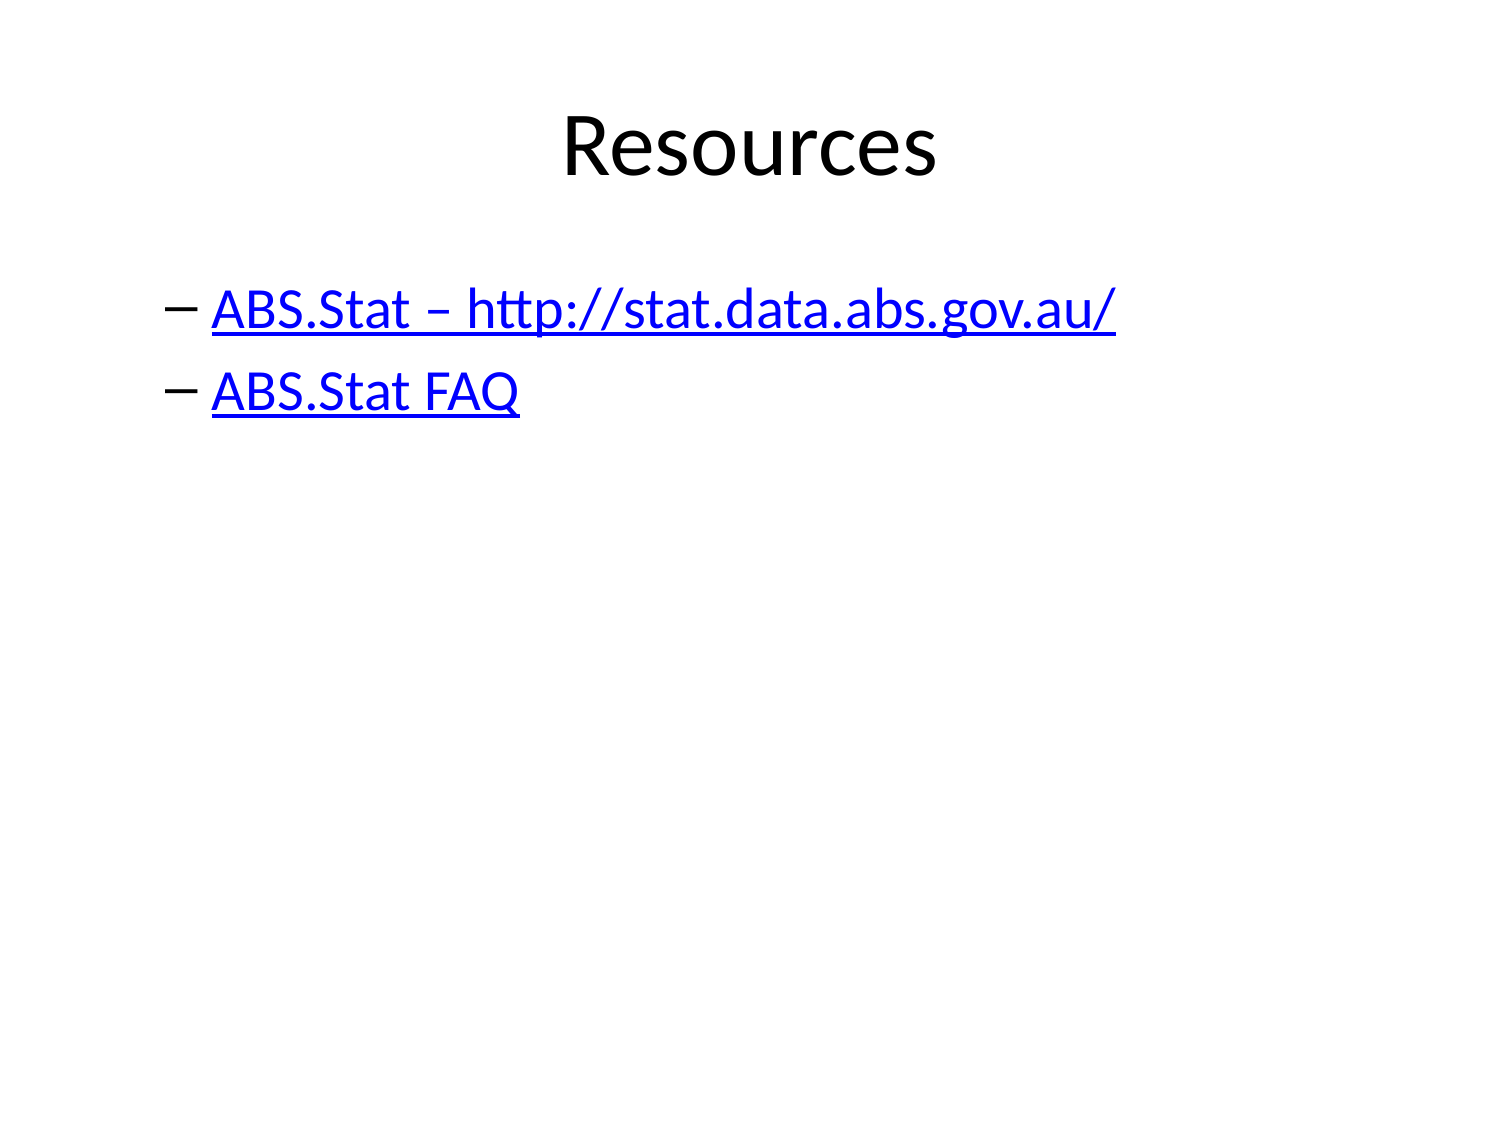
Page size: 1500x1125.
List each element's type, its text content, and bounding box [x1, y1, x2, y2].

title Resources [75, 45, 1425, 233]
list ABS.Stat – http://stat.data.abs.gov.au/ ABS.Stat FAQ [75, 262, 1425, 1005]
